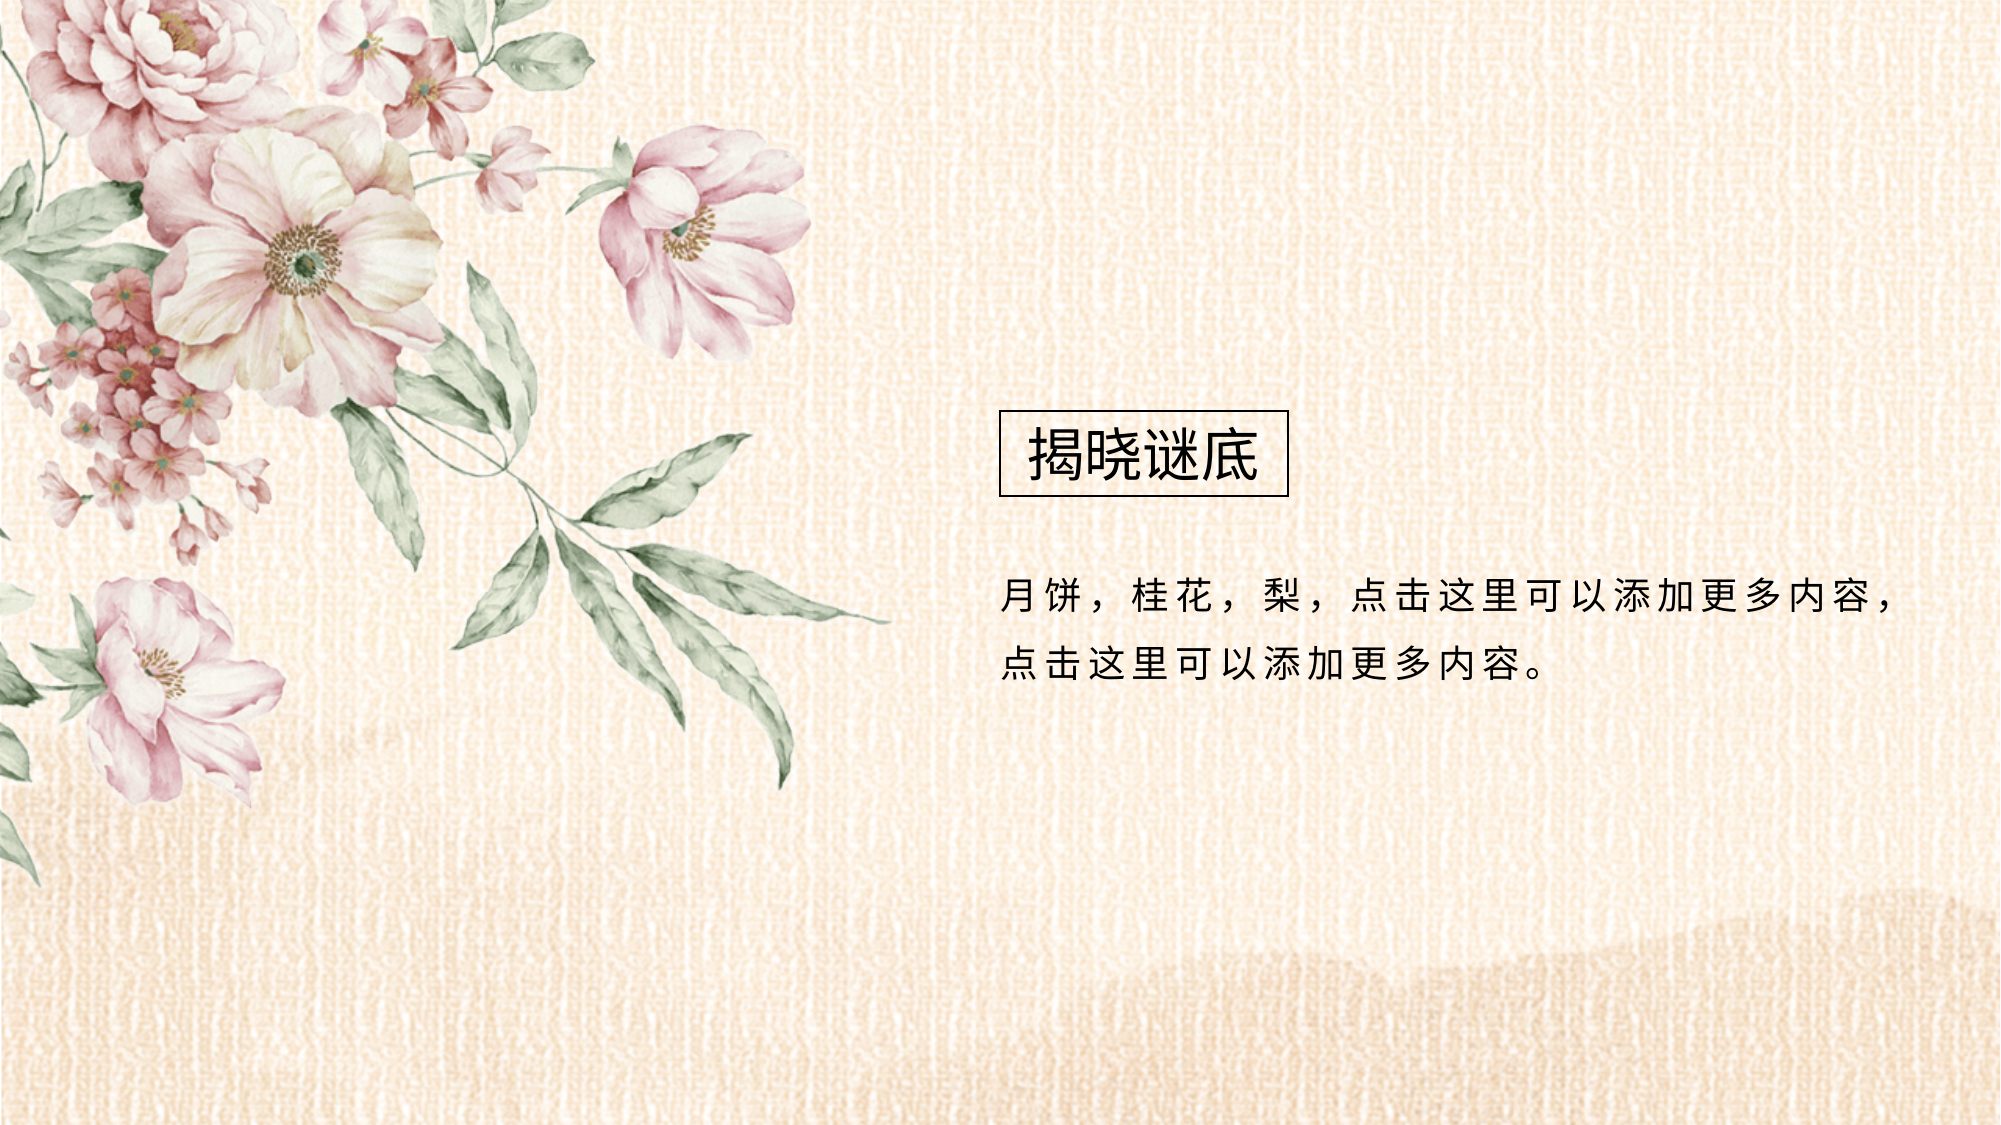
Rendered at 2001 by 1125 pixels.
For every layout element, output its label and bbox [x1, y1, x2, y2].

picture [0, 0, 2001, 1125]
text_box [980, 410, 1920, 759]
